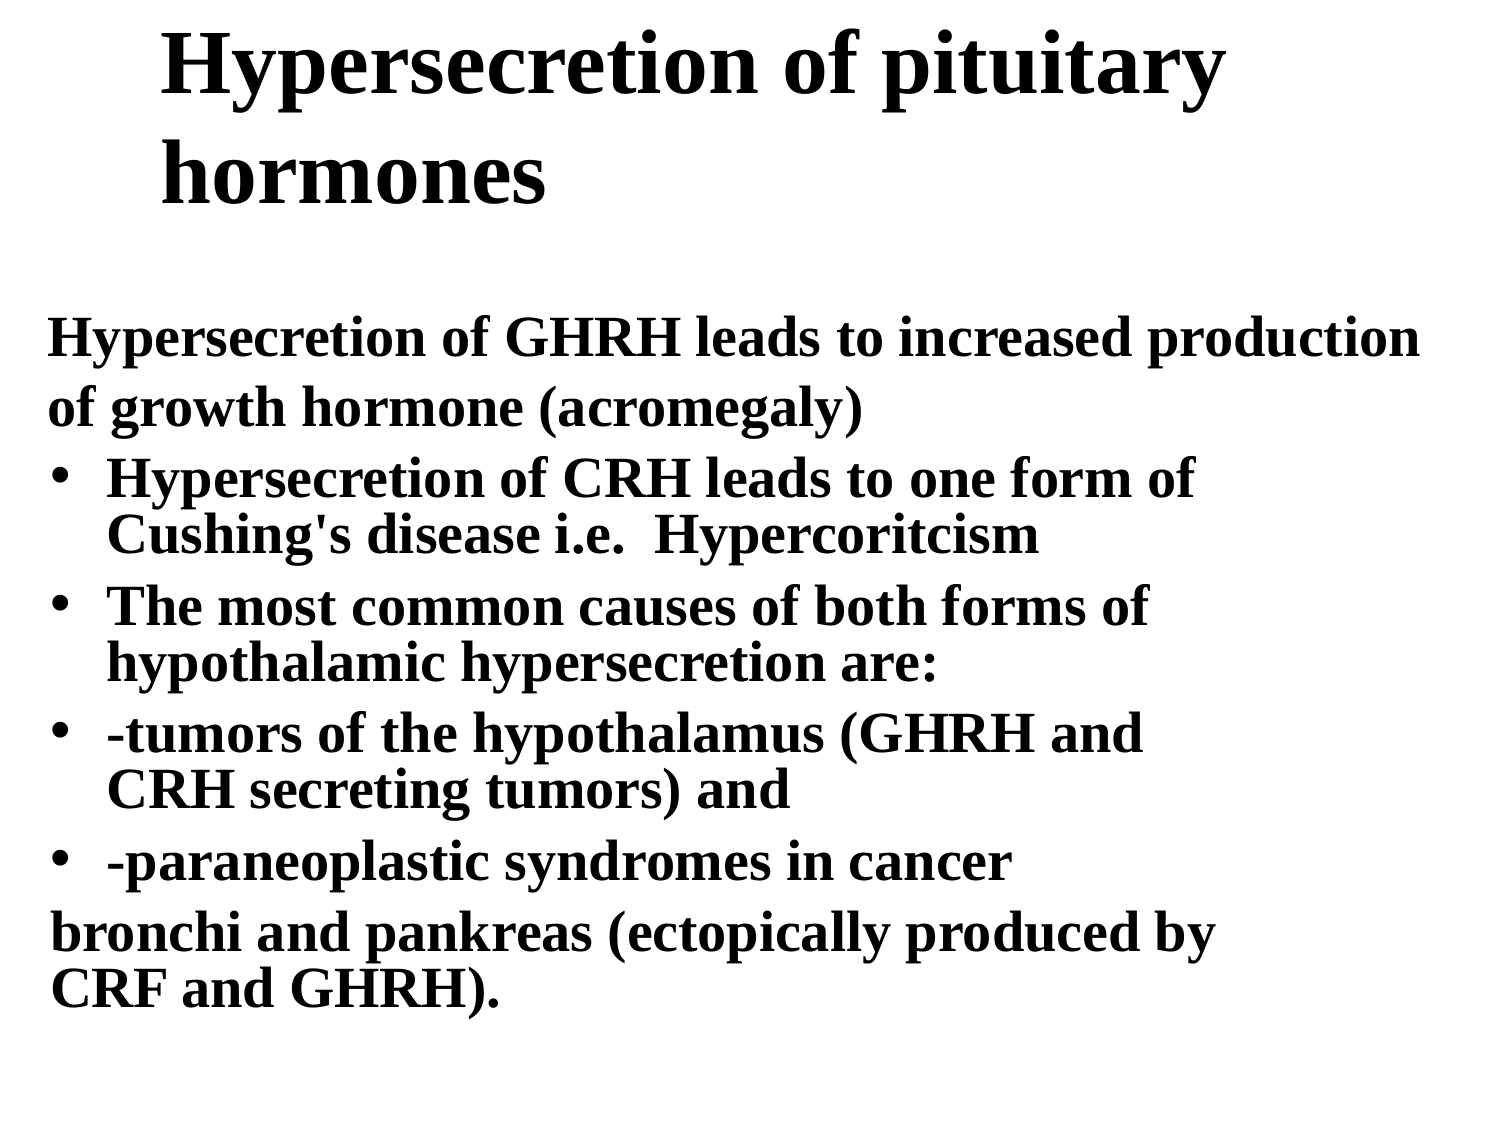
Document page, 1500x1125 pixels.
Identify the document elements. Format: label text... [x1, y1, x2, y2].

text_box Hypersecretion of GHRH leads to increased production of growth hormone (acromegaly) Hypersecretion of CRH leads to one form of Cushing's disease i.e. Hypercoritcism The most common causes of both forms of hypothalamic hypersecretion are: -tumors of the hypothalamus (GHRH and CRH secreting tumors) and -paraneoplastic syndromes in cancer bronchi and pankreas (ectopically produced by CRF and GHRH). [48, 282, 1438, 1020]
title Hypersecretion of pituitary hormones [160, 0, 1315, 282]
